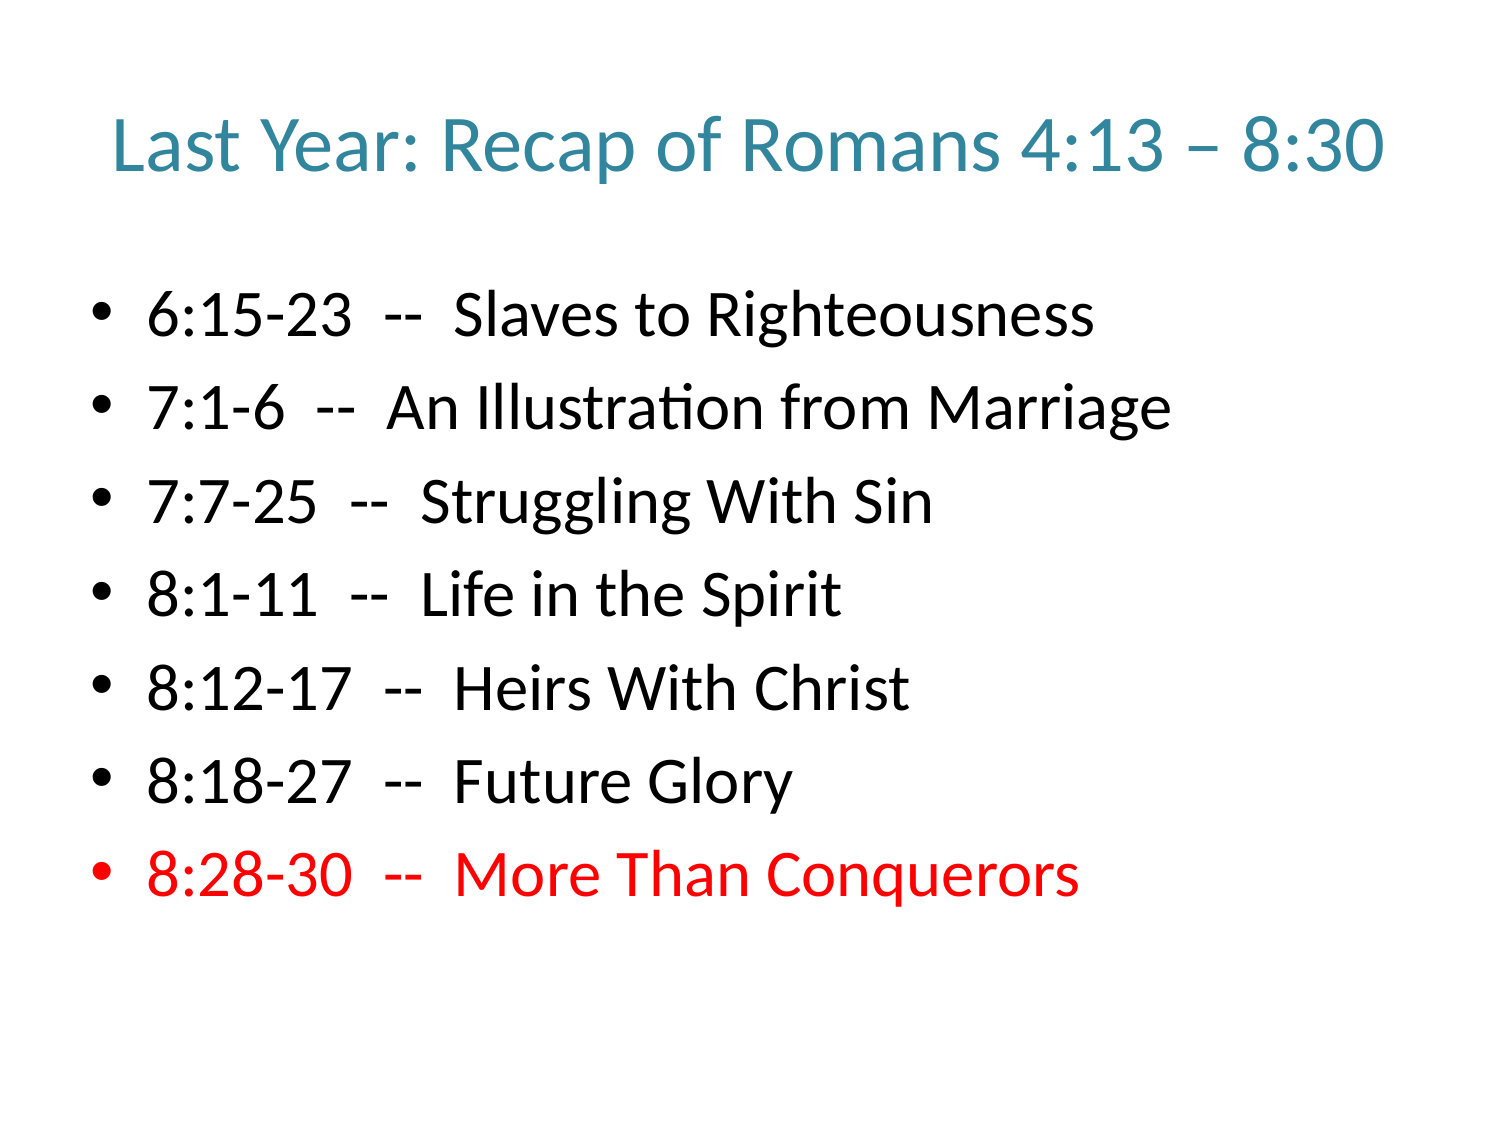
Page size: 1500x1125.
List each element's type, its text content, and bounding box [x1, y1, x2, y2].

title Last Year: Recap of Romans 4:13 – 8:30 [75, 45, 1425, 233]
list 6:15-23 -- Slaves to Righteousness 7:1-6 -- An Illustration from Marriage 7:7-25 -- Struggling With Sin 8:1-11 -- Life in the Spirit 8:12-17 -- Heirs With Christ 8:18-27 -- Future Glory 8:28-30 -- More Than Conquerors [75, 262, 1425, 1005]
